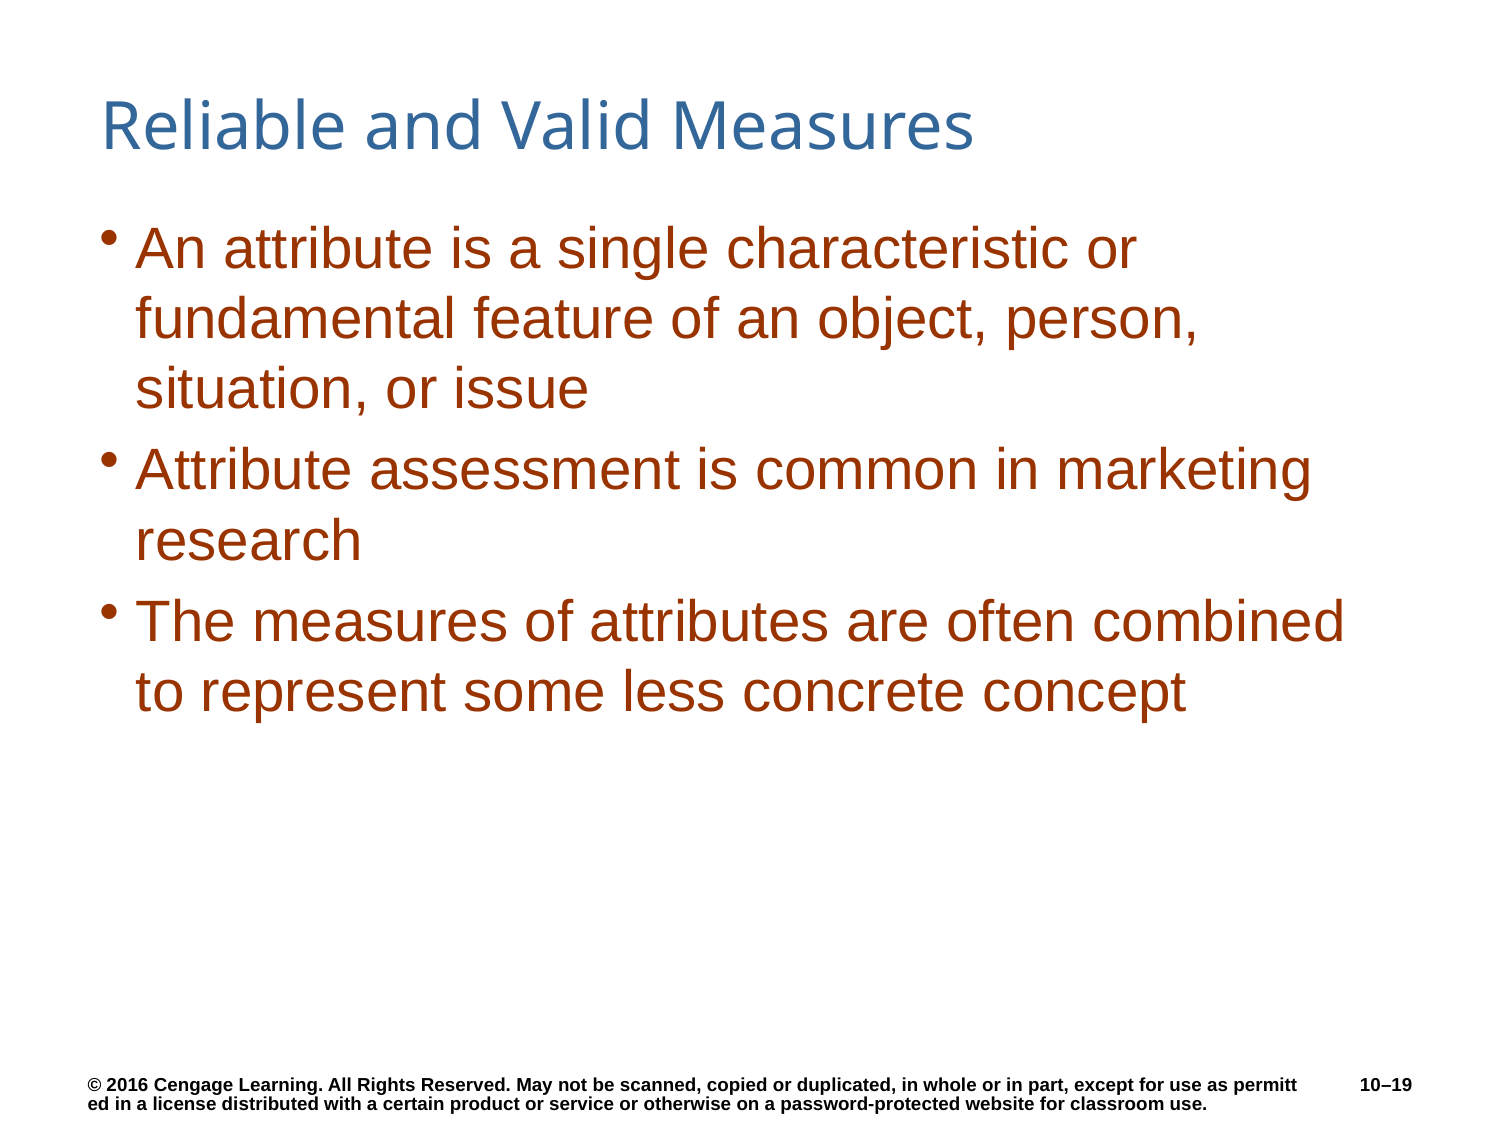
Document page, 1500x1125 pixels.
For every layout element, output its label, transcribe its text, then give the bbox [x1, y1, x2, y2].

footer © 2016 Cengage Learning. All Rights Reserved. May not be scanned, copied or duplicated, in whole or in part, except for use as permitted in a license distributed with a certain product or service or otherwise on a password-protected website for classroom use. [87, 1057, 1050, 1103]
title Reliable and Valid Measures [85, 75, 1411, 171]
slide_number 10–19 [1050, 1042, 1413, 1103]
list An attribute is a single characteristic or fundamental feature of an object, person, situation, or issue Attribute assessment is common in marketing research The measures of attributes are often combined to represent some less concrete concept [84, 202, 1414, 1013]
